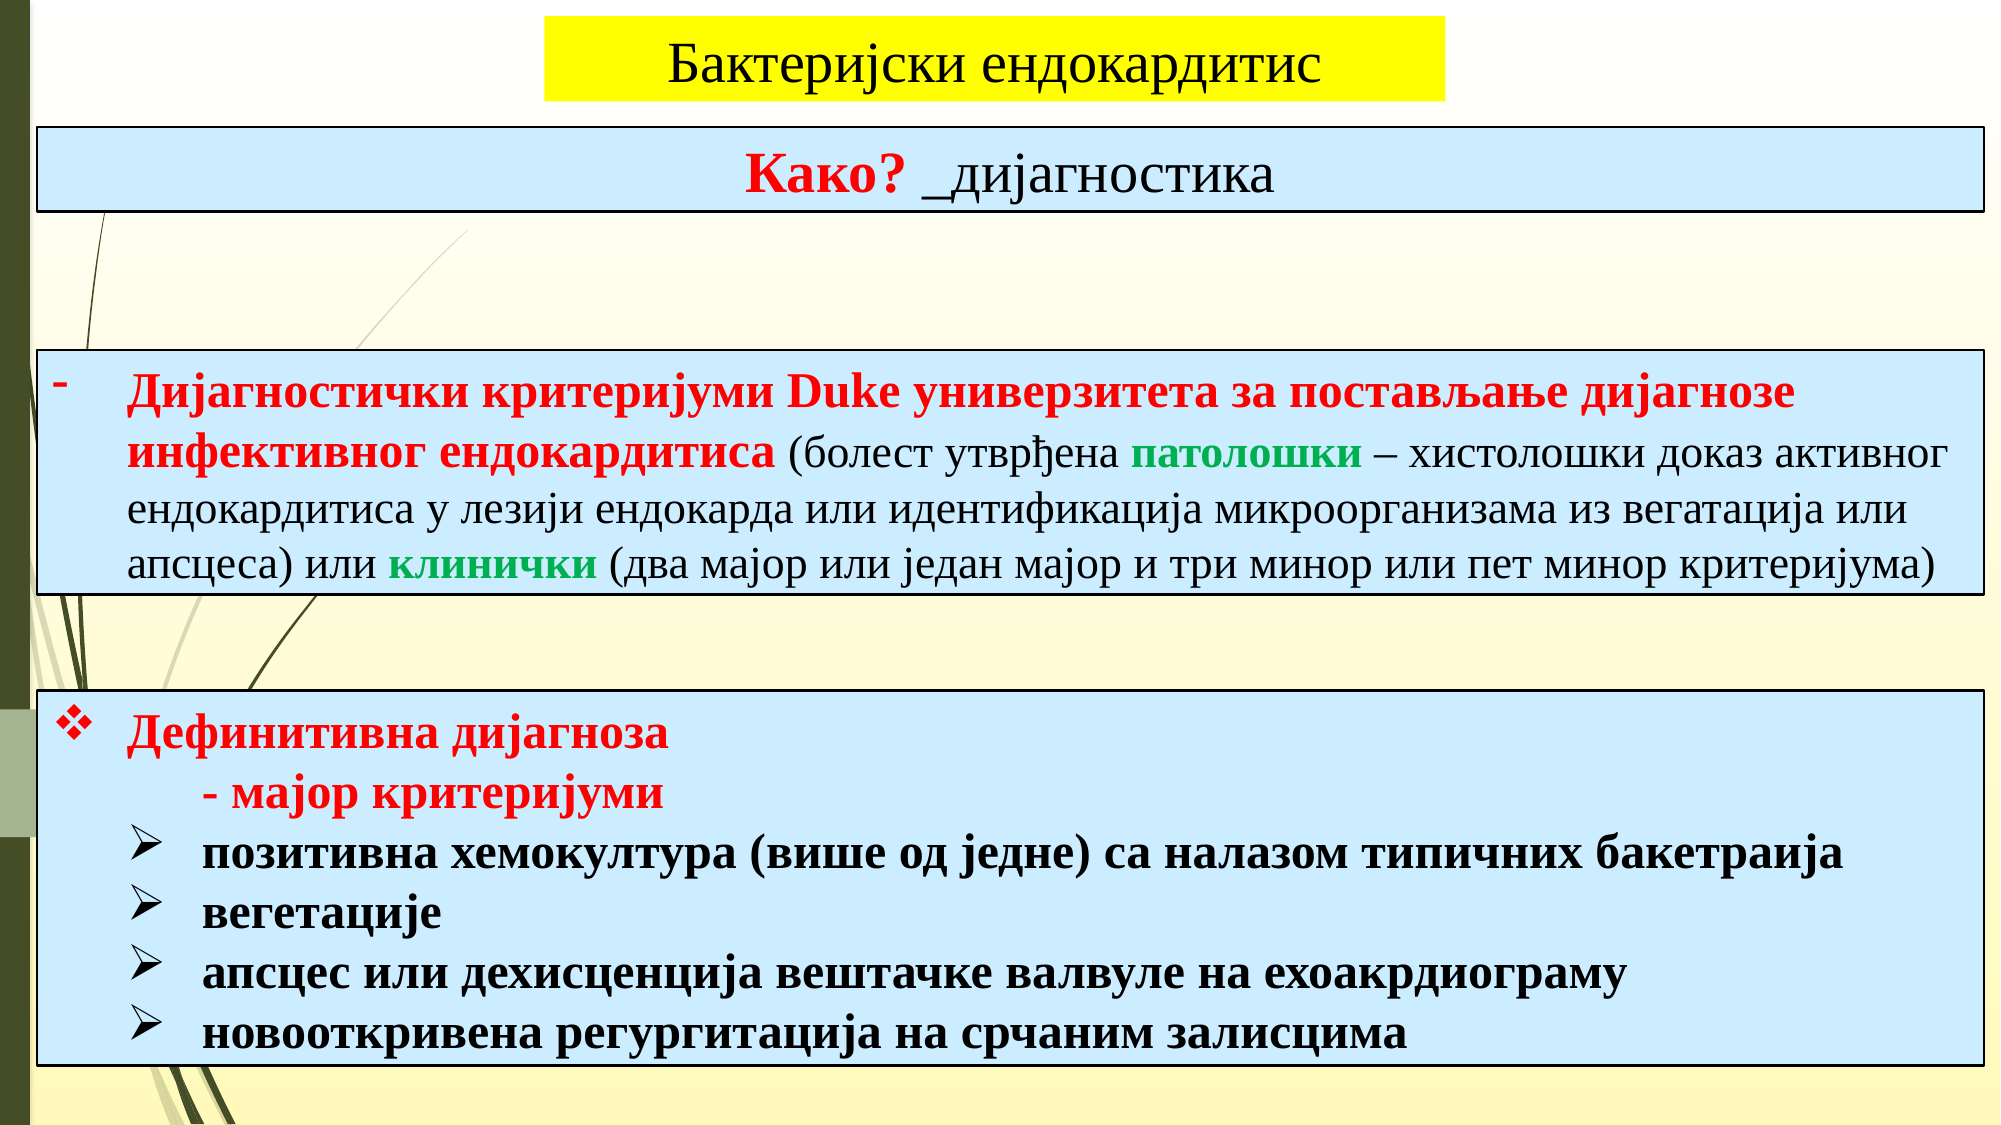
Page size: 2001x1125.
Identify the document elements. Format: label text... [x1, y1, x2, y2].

text_box Како? _дијагностика [37, 126, 1984, 212]
text_box Дијагностички критеријуми Duke универзитета за постављање дијагнозе инфективног ендокардитиса (болест утврђена патолошки – хистолошки доказ активног ендокардитиса у лезији ендокарда или идентификација микроорганизама из вегатација или апсцеса) или клинички (два мајор или један мајор и три минор или пет минор критеријума) [37, 350, 1984, 595]
text_box Дефинитивна дијагноза - мајор критеријуми позитивна хемокултура (више од једне) са налазом типичних бакетраија вегетације апсцес или дехисценција вештачке валвуле на ехоакрдиограму новооткривена регургитација на срчаним залисцима [37, 690, 1984, 1066]
title Бактеријски ендокардитис [544, 16, 1446, 102]
